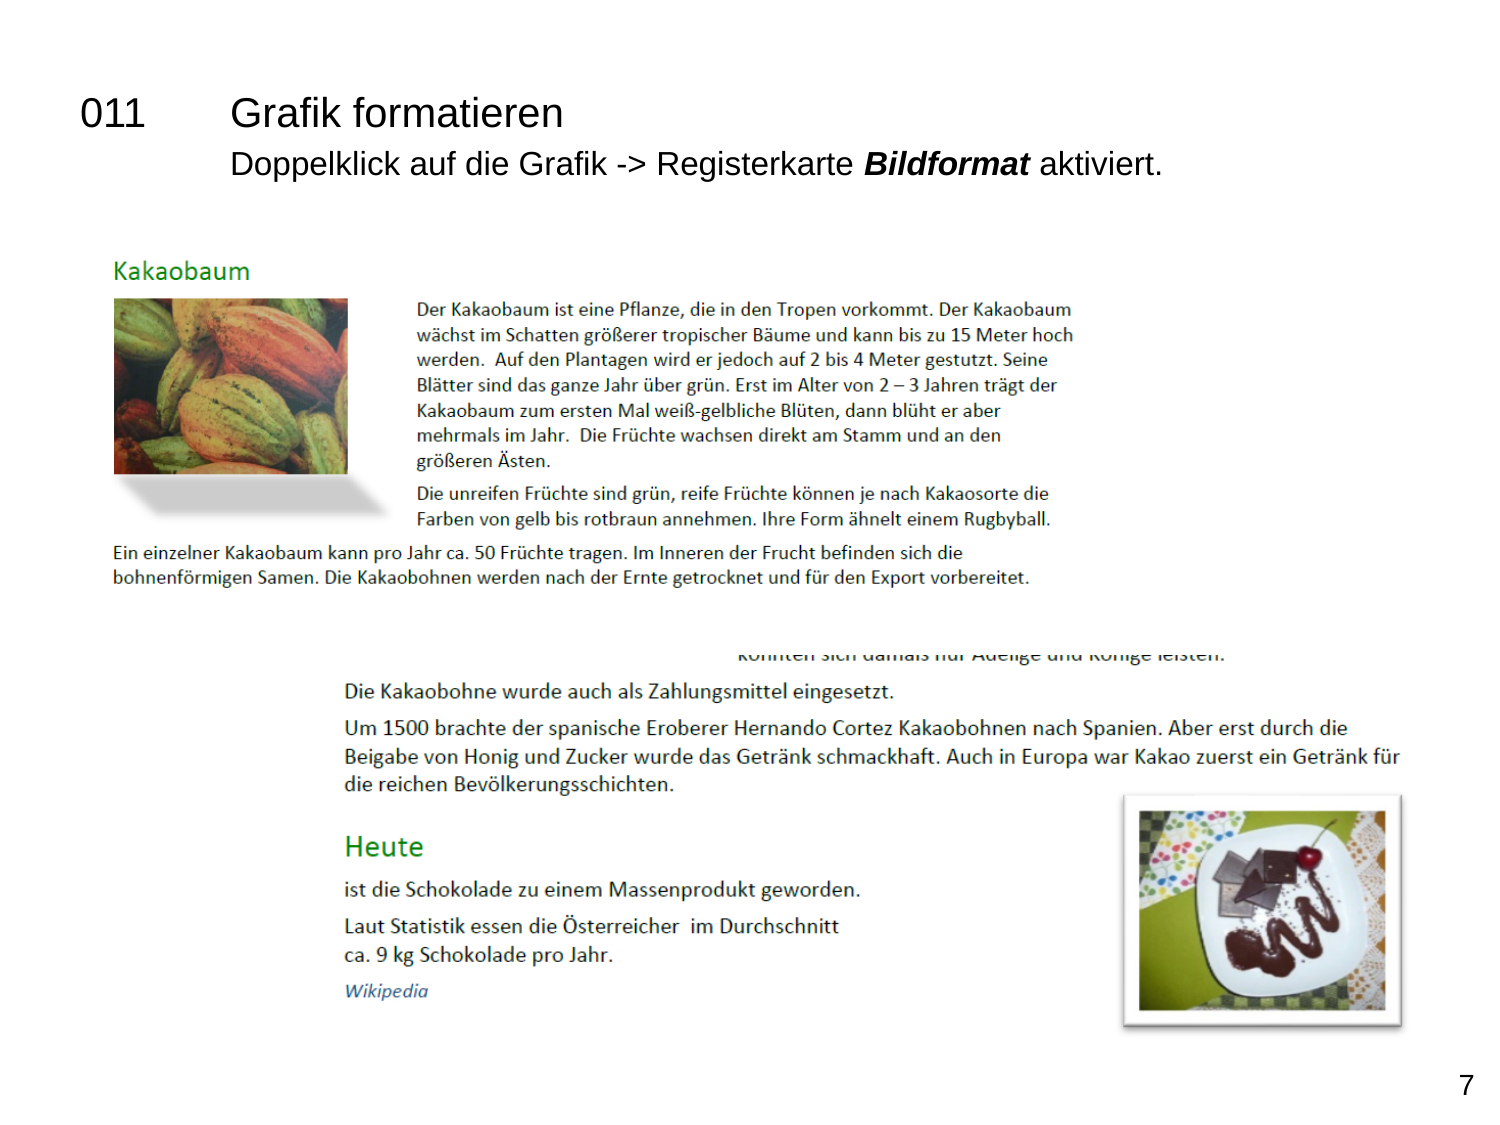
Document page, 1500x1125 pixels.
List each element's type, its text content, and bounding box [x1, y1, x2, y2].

list 011 Grafik formatieren Doppelklick auf die Grafik -> Registerkarte Bildformat aktiviert. [64, 78, 1343, 222]
slide_number 7 [1139, 1058, 1490, 1125]
picture [324, 655, 1433, 1049]
picture [64, 235, 1093, 641]
